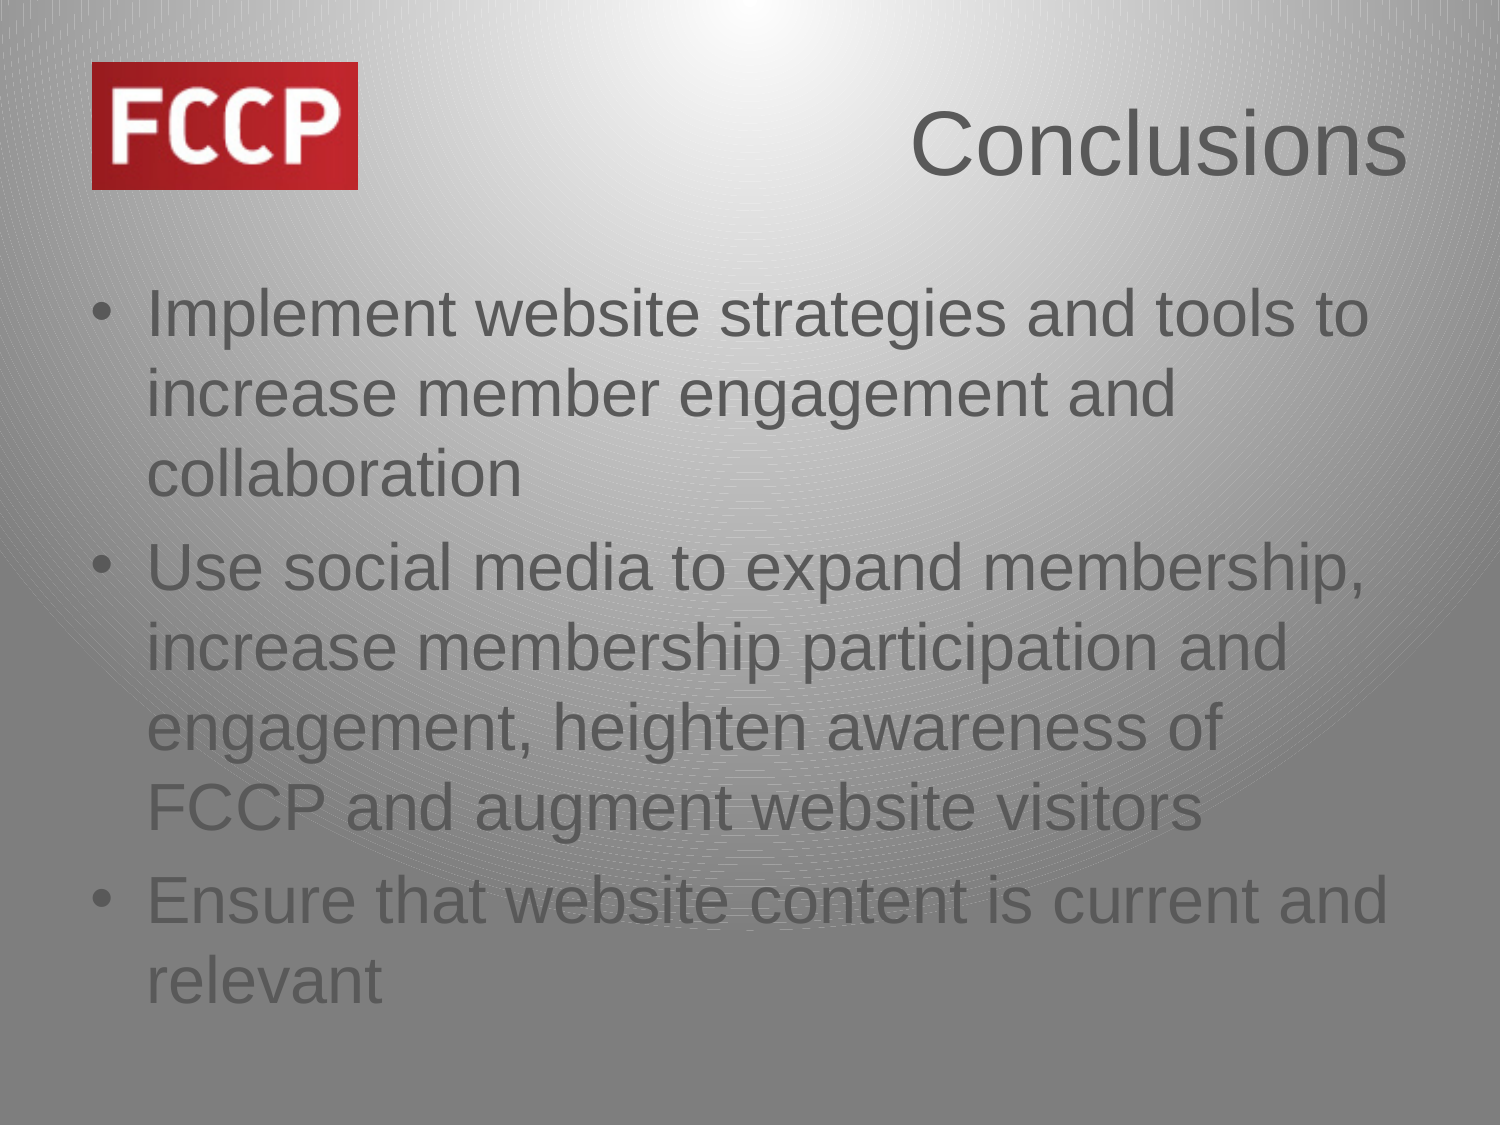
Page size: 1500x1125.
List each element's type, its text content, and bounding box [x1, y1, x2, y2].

picture [92, 62, 358, 190]
list Implement website strategies and tools to increase member engagement and collaboration Use social media to expand membership, increase membership participation and engagement, heighten awareness of FCCP and augment website visitors Ensure that website content is current and relevant [75, 262, 1425, 1050]
title Conclusions [75, 45, 1425, 233]
